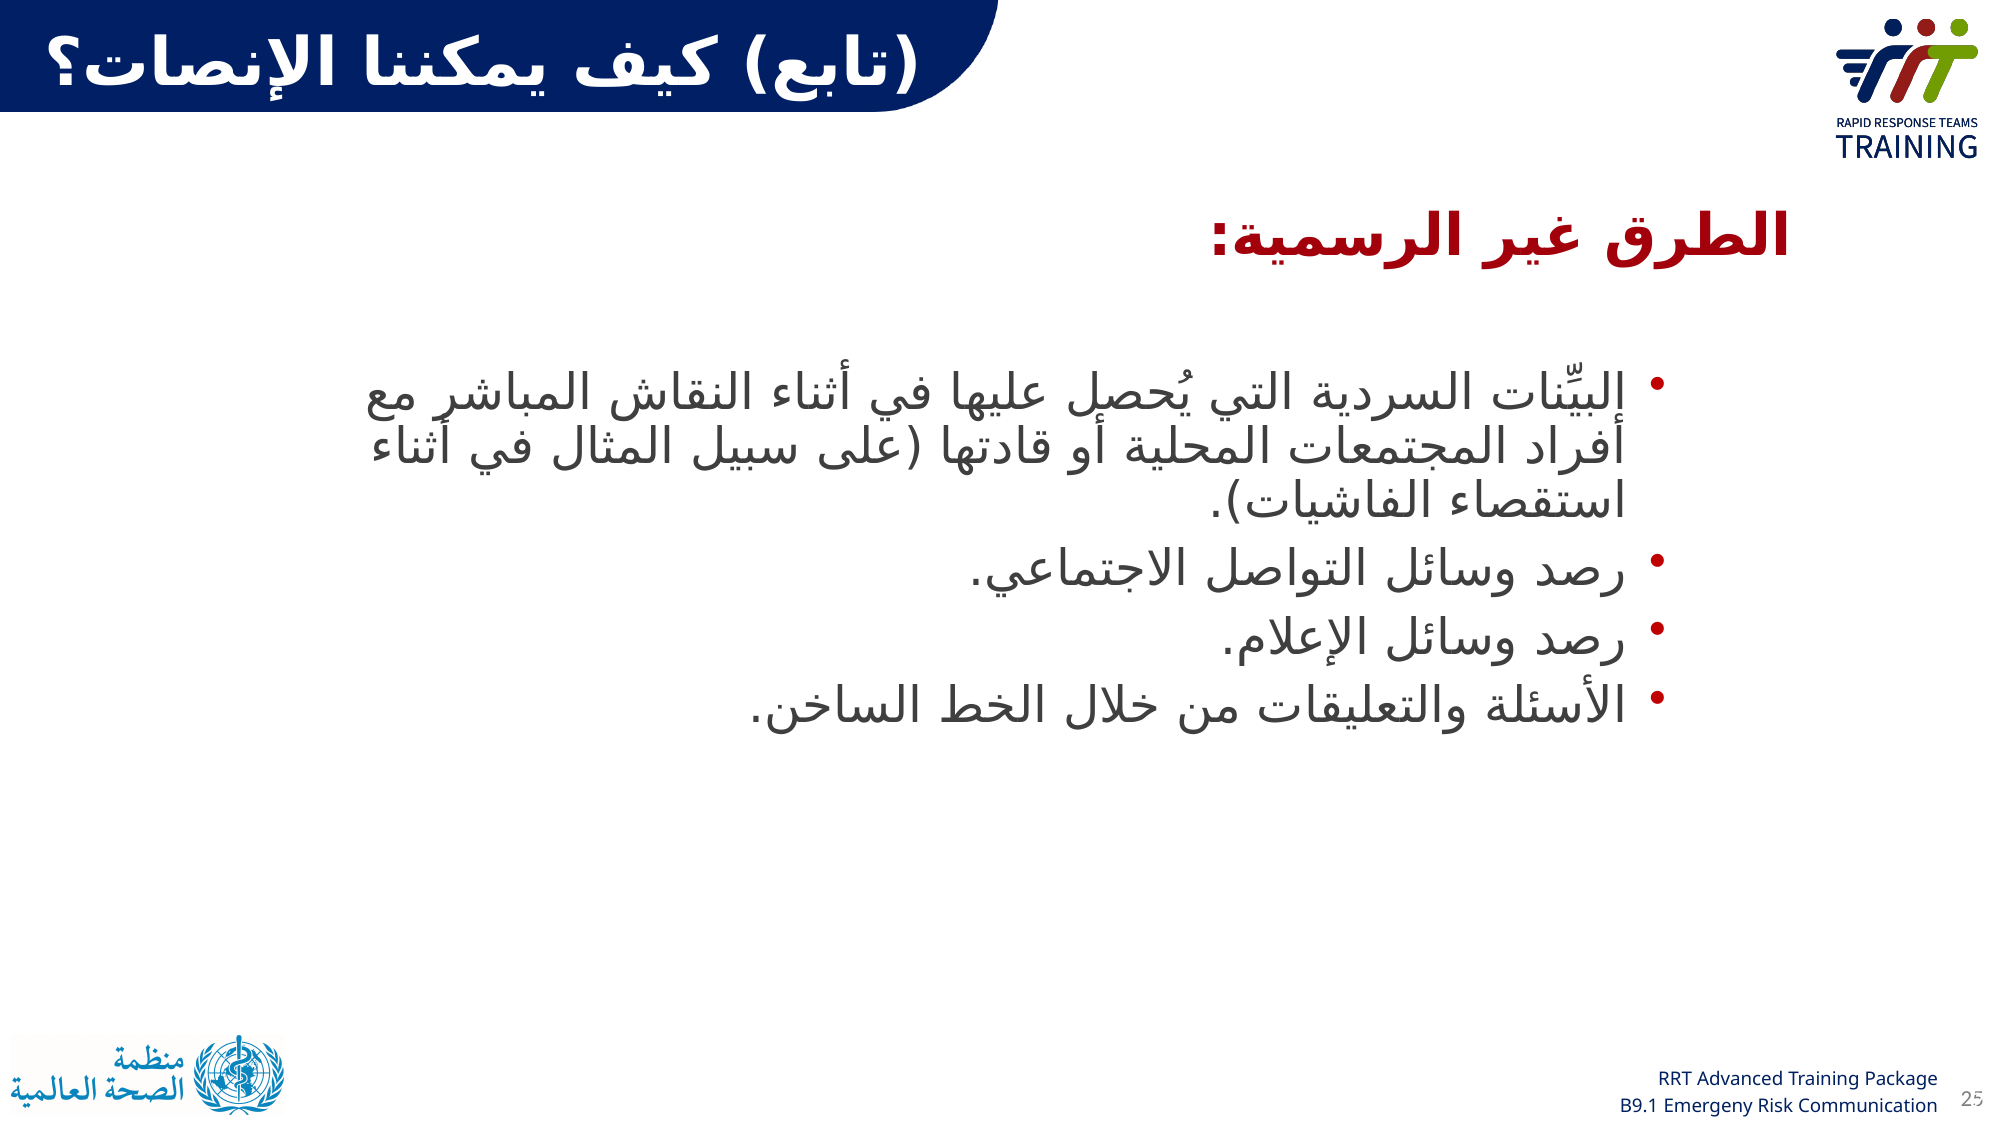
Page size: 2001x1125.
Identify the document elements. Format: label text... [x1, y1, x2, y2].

picture [1835, 19, 1978, 167]
text_box 25 [1971, 1080, 1993, 1125]
list البيِّنات السردية التي يُحصل عليها في أثناء النقاش المباشر مع أفراد المجتمعات المحلية أو قادتها (على سبيل المثال في أثناء استقصاء الفاشيات). رصد وسائل التواصل الاجتماعي. رصد وسائل الإعلام. الأسئلة والتعليقات من خلال الخط الساخن. [325, 357, 1675, 767]
picture [11, 1035, 284, 1115]
picture [0, 0, 999, 112]
text_box (تابع) كيف يمكننا الإنصات؟ [22, 10, 931, 117]
picture [241, 1050, 247, 1059]
text_box الطرق غير الرسمية: [1200, 197, 1800, 276]
